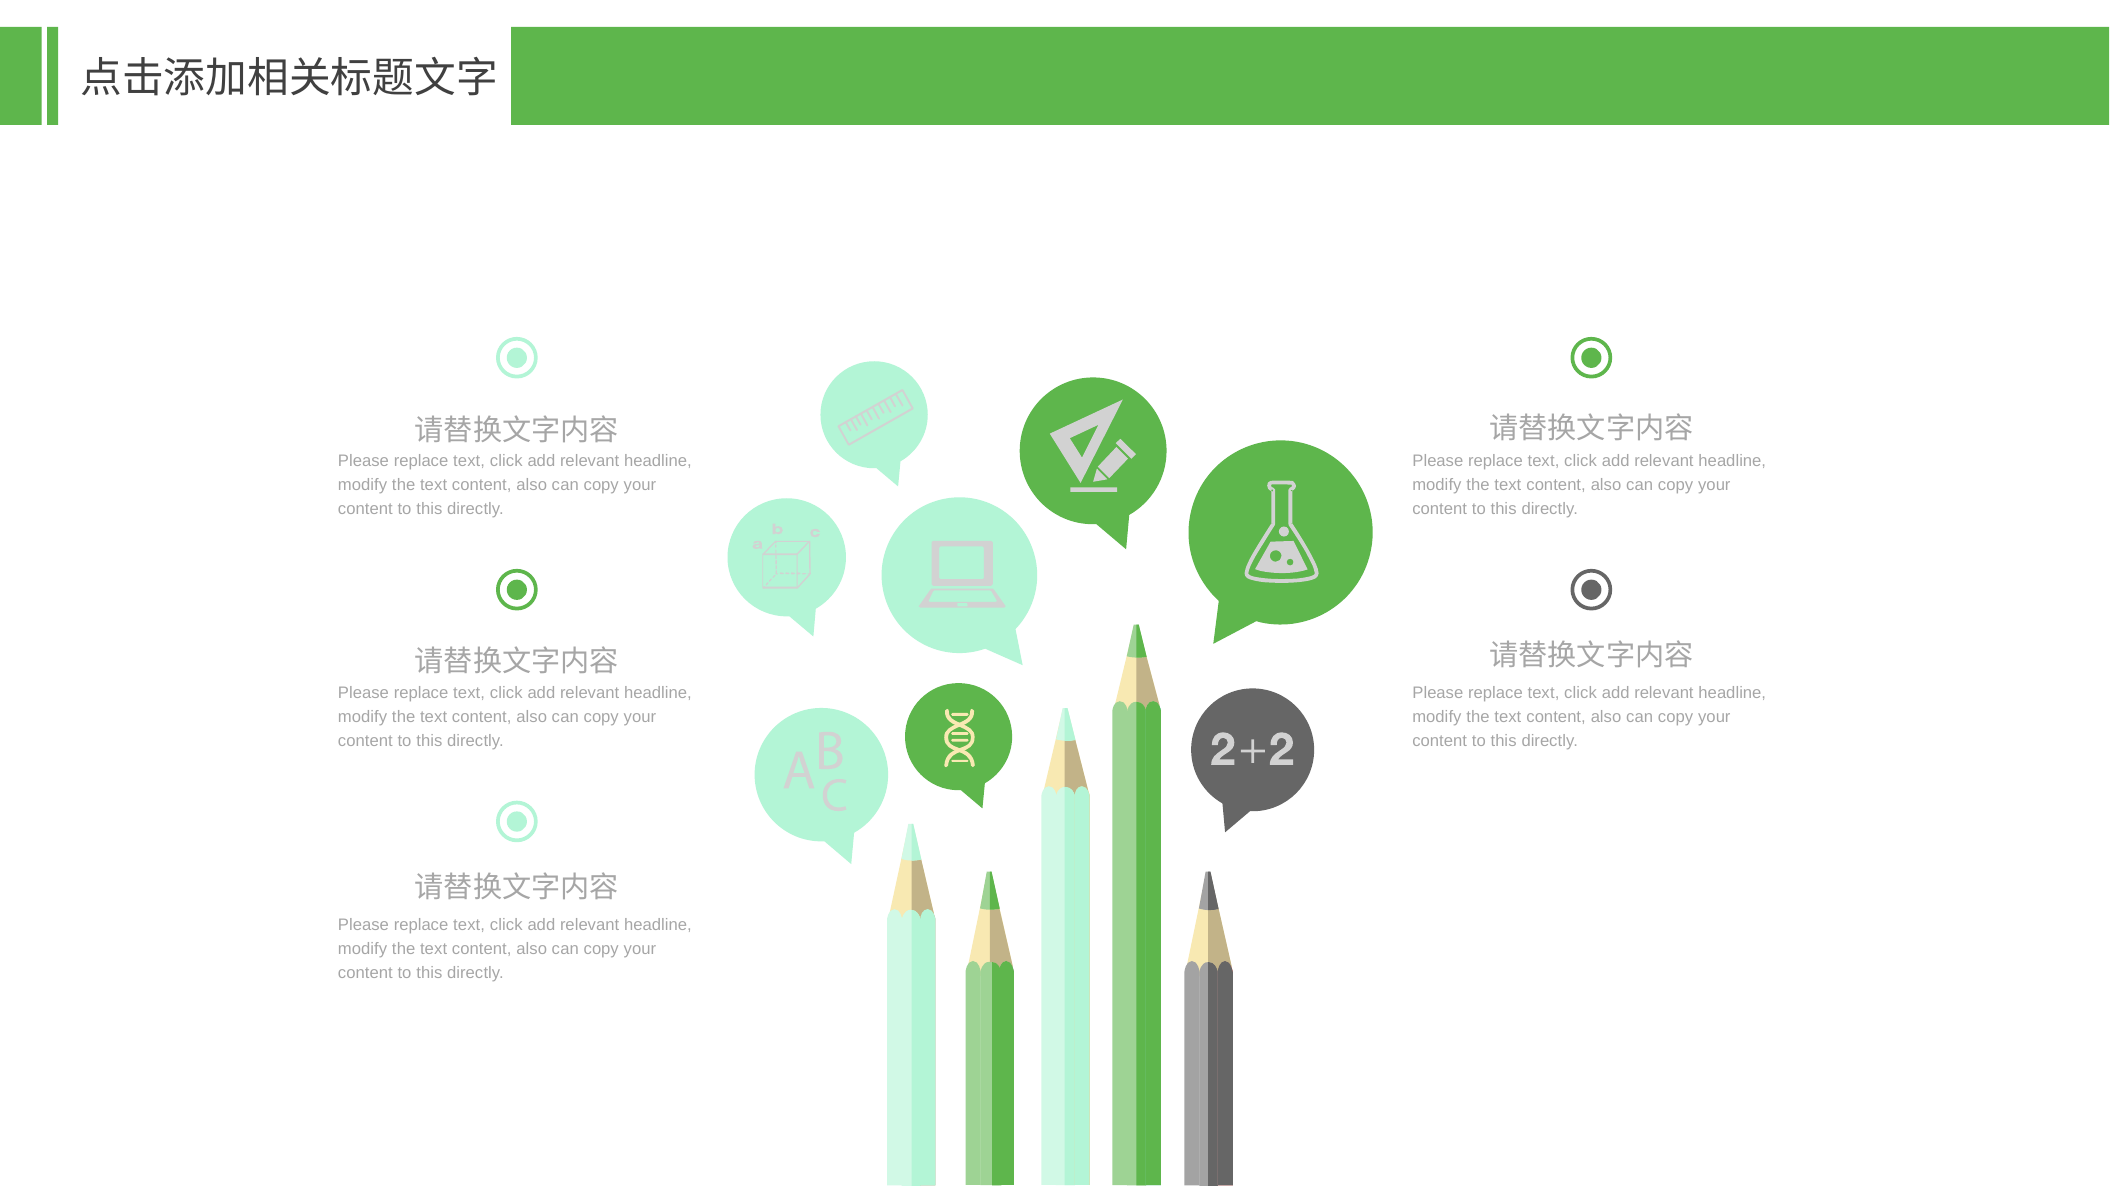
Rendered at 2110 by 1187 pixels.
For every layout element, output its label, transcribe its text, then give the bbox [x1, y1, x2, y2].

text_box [965, 871, 1014, 1186]
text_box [1412, 629, 1771, 749]
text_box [337, 861, 696, 981]
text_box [1041, 707, 1090, 1186]
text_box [820, 361, 928, 487]
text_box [904, 683, 1013, 809]
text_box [1412, 402, 1771, 517]
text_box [495, 800, 538, 843]
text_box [1191, 688, 1315, 833]
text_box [337, 634, 696, 749]
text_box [754, 707, 889, 865]
text_box 点击添加相关标题文字 [65, 43, 513, 108]
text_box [887, 823, 936, 1186]
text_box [727, 498, 846, 637]
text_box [495, 336, 538, 379]
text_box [1019, 377, 1167, 550]
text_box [1183, 431, 1382, 644]
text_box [872, 488, 1043, 666]
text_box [1570, 568, 1613, 611]
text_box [1570, 336, 1613, 379]
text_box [1184, 871, 1233, 1186]
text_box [337, 404, 696, 517]
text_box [495, 568, 538, 611]
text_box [1112, 624, 1161, 1186]
